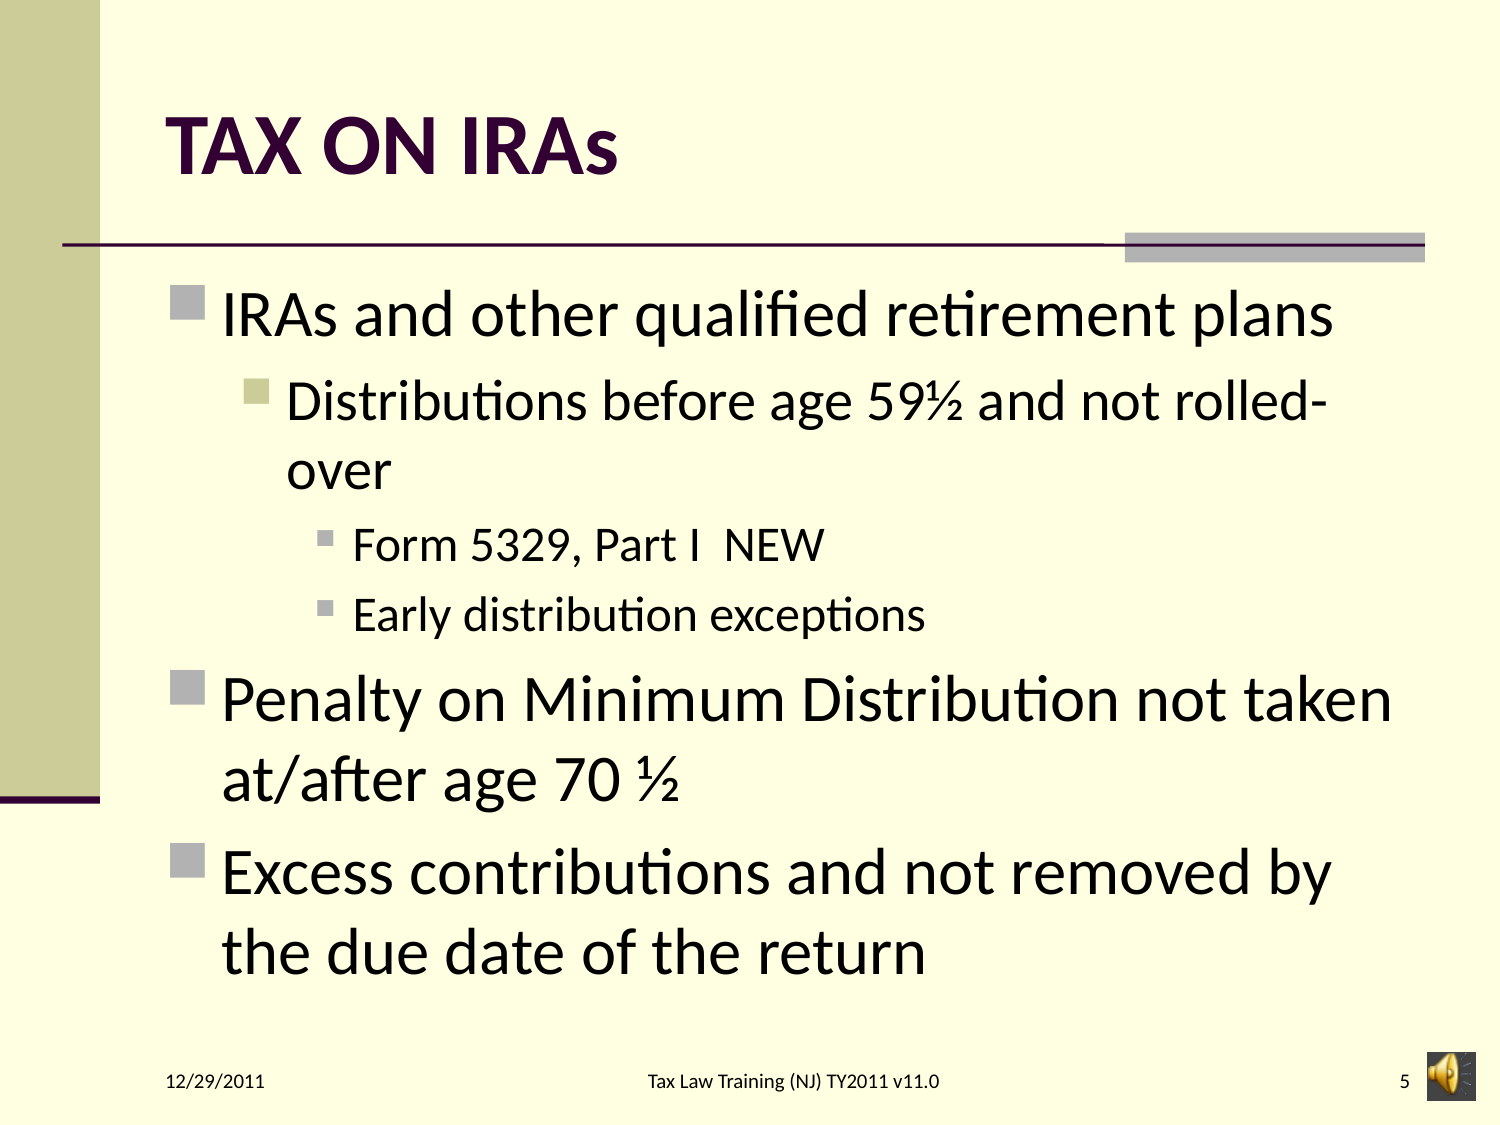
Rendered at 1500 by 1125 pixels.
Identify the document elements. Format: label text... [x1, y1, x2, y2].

list IRAs and other qualified retirement plans Distributions before age 59½ and not rolled-over Form 5329, Part I NEW Early distribution exceptions Penalty on Minimum Distribution not taken at/after age 70 ½ Excess contributions and not removed by the due date of the return [150, 262, 1425, 1038]
picture [1426, 1051, 1477, 1102]
footer Tax Law Training (NJ) TY2011 v11.0 [549, 1049, 1038, 1101]
title TAX ON IRAs [150, 45, 1425, 234]
slide_number 5 [1112, 1049, 1426, 1101]
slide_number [149, 1050, 476, 1101]
